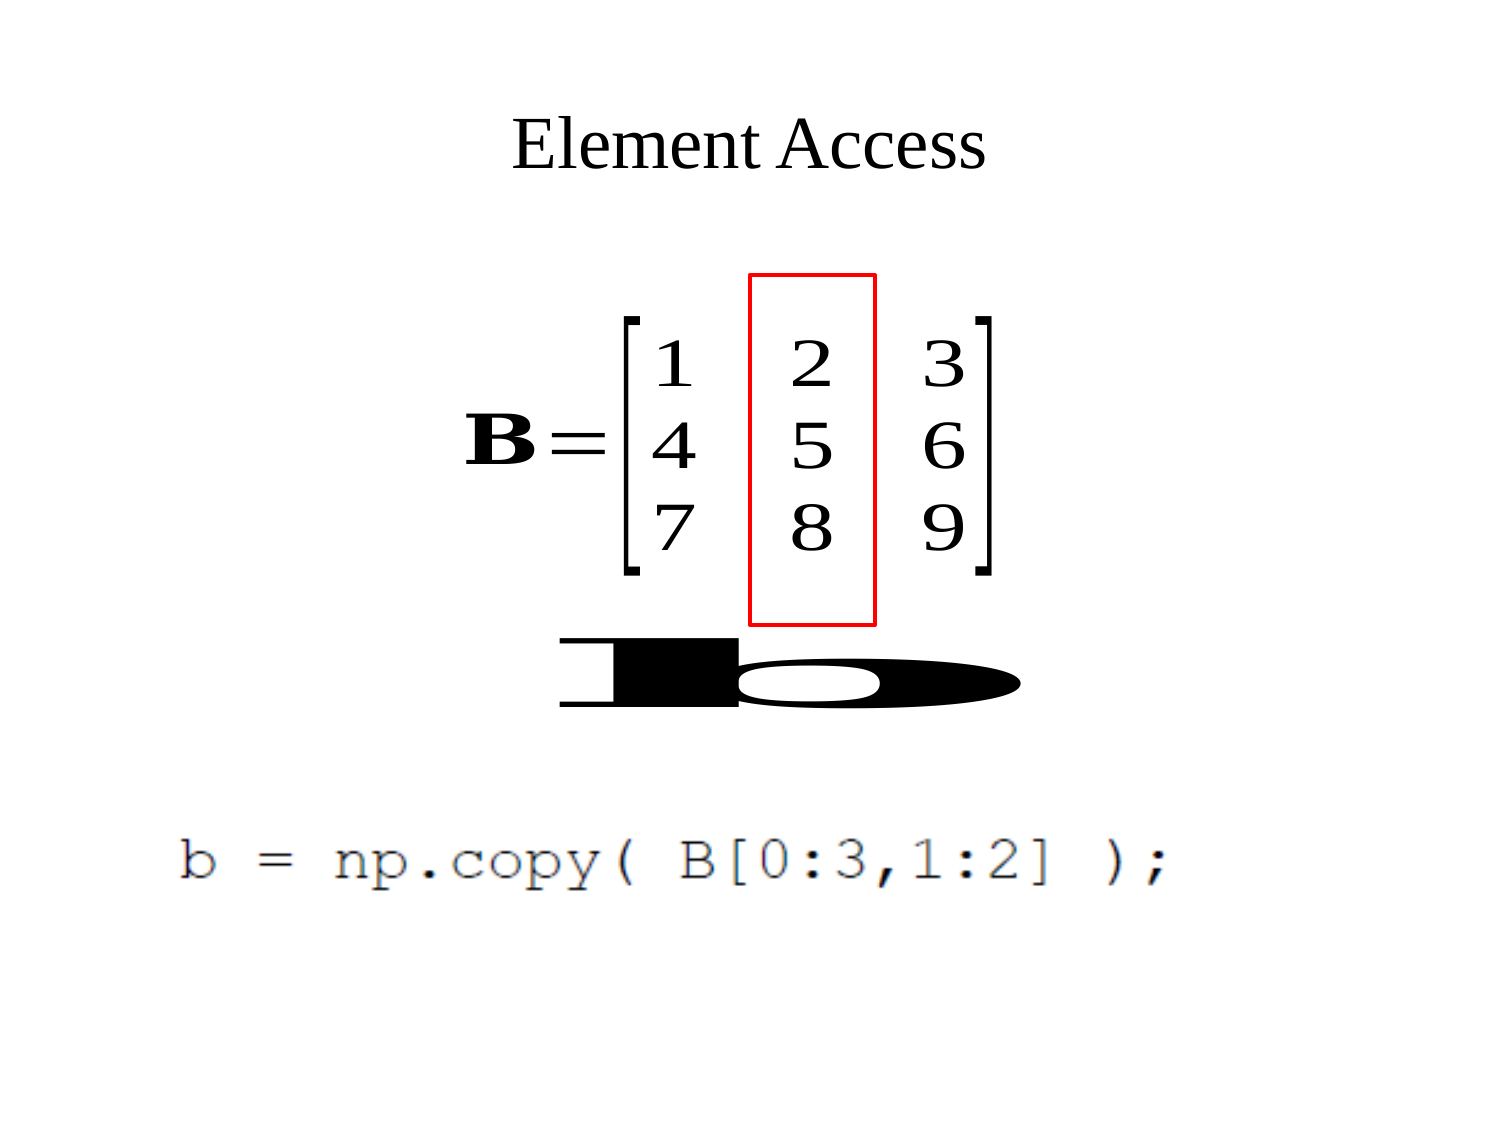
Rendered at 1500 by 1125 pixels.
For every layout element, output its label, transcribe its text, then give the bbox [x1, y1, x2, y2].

picture [112, 749, 1426, 938]
title Element Access [75, 45, 1425, 233]
text_box [748, 273, 877, 627]
